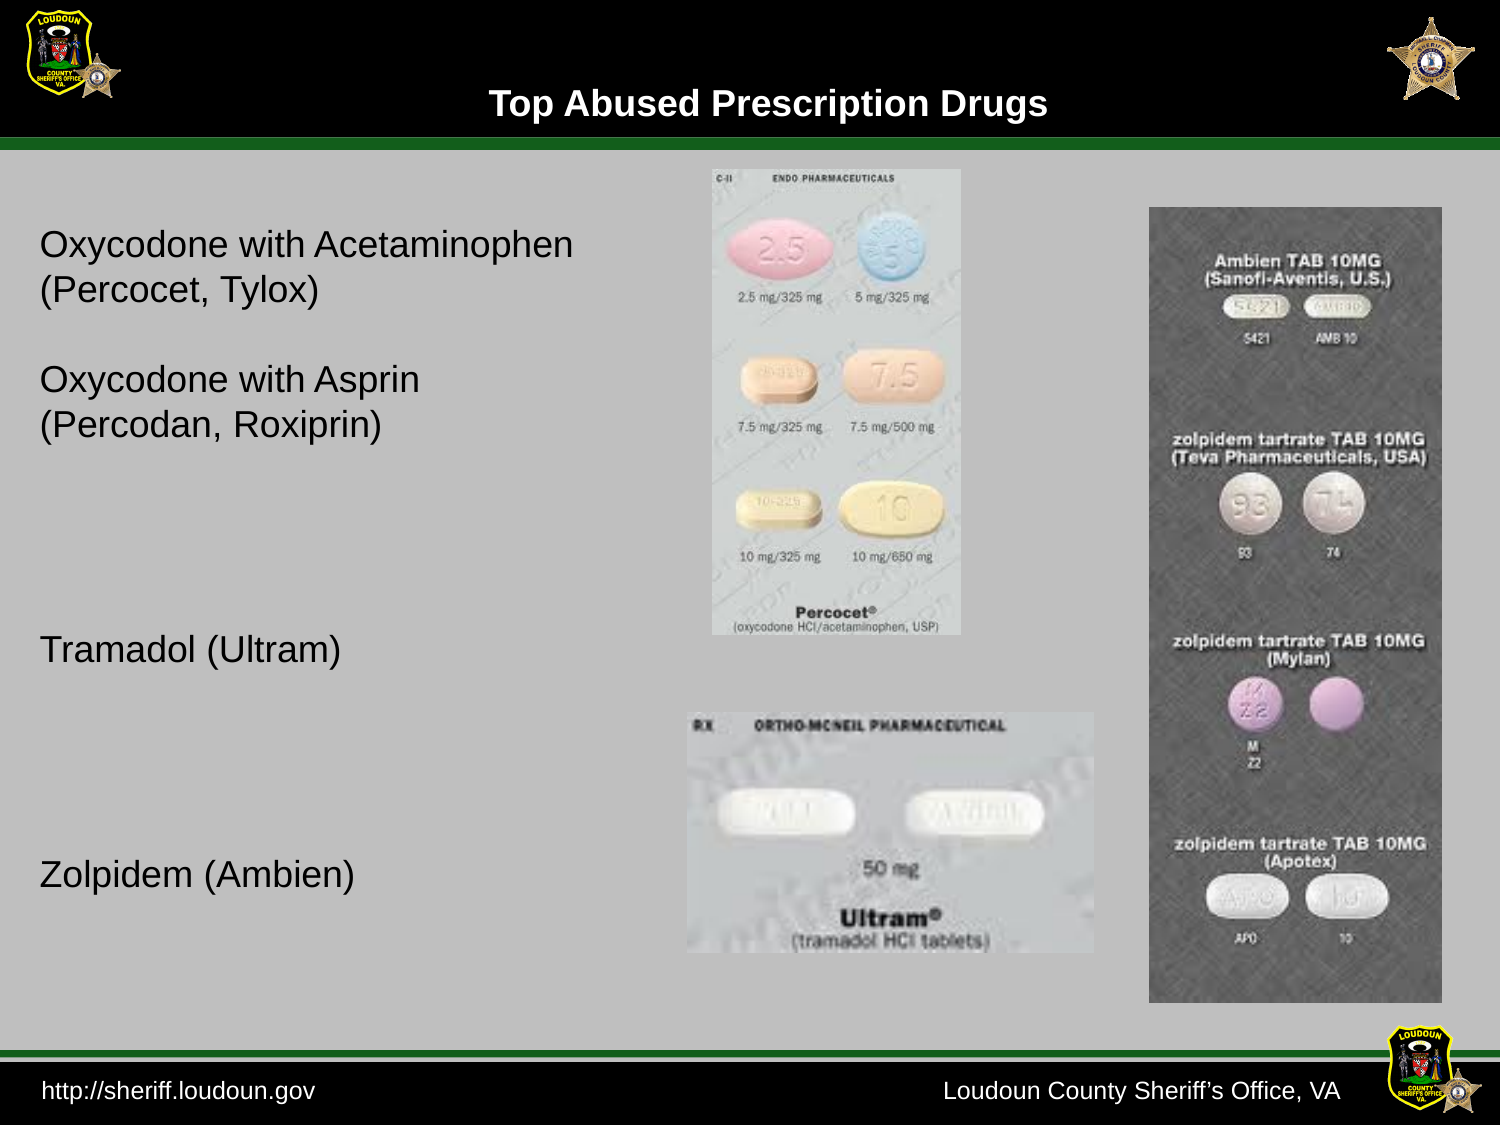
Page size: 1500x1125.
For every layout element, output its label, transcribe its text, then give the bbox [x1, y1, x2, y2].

text_box Top Abused Prescription Drugs [162, 71, 1375, 131]
picture [1387, 1025, 1482, 1113]
text_box Oxycodone with Acetaminophen (Percocet, Tylox) Oxycodone with Asprin (Percodan, Roxiprin) Tramadol (Ultram) Zolpidem (Ambien) [24, 212, 713, 903]
picture [26, 10, 121, 98]
picture [687, 712, 1094, 953]
picture [1149, 207, 1442, 1003]
picture [1387, 17, 1475, 100]
picture [712, 169, 962, 636]
